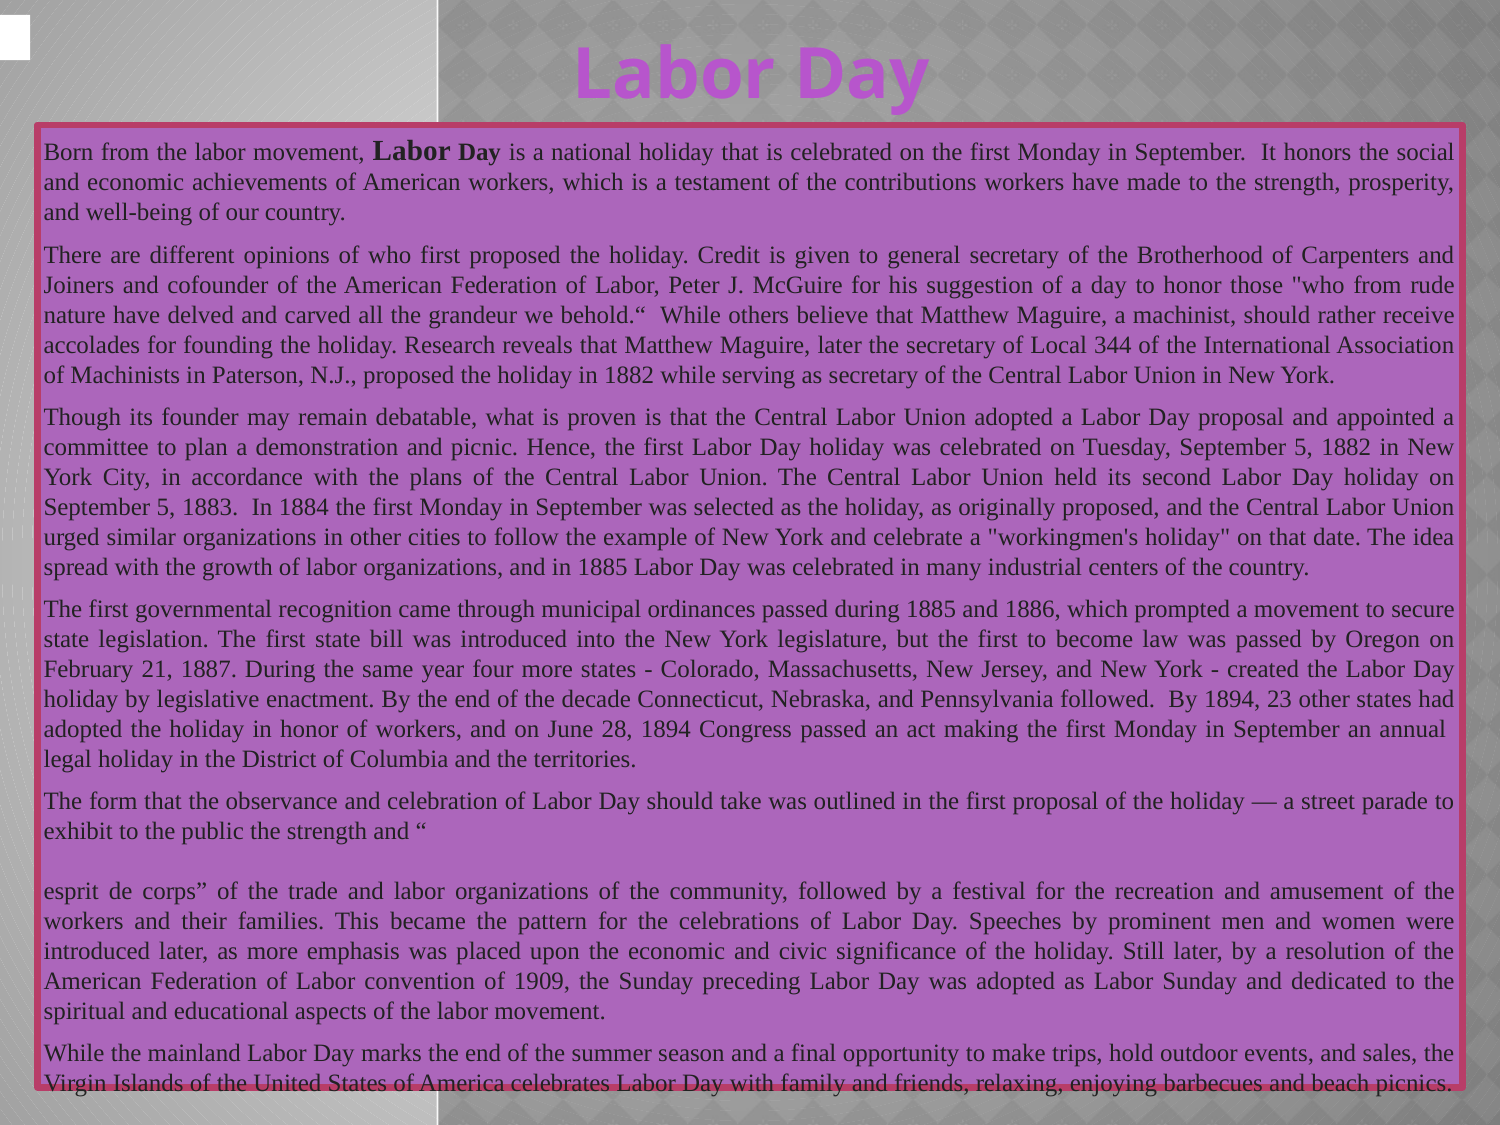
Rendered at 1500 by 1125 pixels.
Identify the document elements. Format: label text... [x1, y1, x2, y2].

title Labor Day [527, 24, 975, 113]
text_box Born from the labor movement, Labor Day is a national holiday that is celebrated on the first Monday in September. It honors the social and economic achievements of American workers, which is a testament of the contributions workers have made to the strength, prosperity, and well-being of our country. There are different opinions of who first proposed the holiday. Credit is given to general secretary of the Brotherhood of Carpenters and Joiners and cofounder of the American Federation of Labor, Peter J. McGuire for his suggestion of a day to honor those "who from rude nature have delved and carved all the grandeur we behold.“ While others believe that Matthew Maguire, a machinist, should rather receive accolades for founding the holiday. Research reveals that Matthew Maguire, later the secretary of Local 344 of the International Association of Machinists in Paterson, N.J., proposed the holiday in 1882 while serving as secretary of the Central Labor Union in New York. Though its founder may remain debatable, what is proven is that the Central Labor Union adopted a Labor Day proposal and appointed a committee to plan a demonstration and picnic. Hence, the first Labor Day holiday was celebrated on Tuesday, September 5, 1882 in New York City, in accordance with the plans of the Central Labor Union. The Central Labor Union held its second Labor Day holiday on September 5, 1883. In 1884 the first Monday in September was selected as the holiday, as originally proposed, and the Central Labor Union urged similar organizations in other cities to follow the example of New York and celebrate a "workingmen's holiday" on that date. The idea spread with the growth of labor organizations, and in 1885 Labor Day was celebrated in many industrial centers of the country. The first governmental recognition came through municipal ordinances passed during 1885 and 1886, which prompted a movement to secure state legislation. The first state bill was introduced into the New York legislature, but the first to become law was passed by Oregon on February 21, 1887. During the same year four more states - Colorado, Massachusetts, New Jersey, and New York - created the Labor Day holiday by legislative enactment. By the end of the decade Connecticut, Nebraska, and Pennsylvania followed. By 1894, 23 other states had adopted the holiday in honor of workers, and on June 28, 1894 Congress passed an act making the first Monday in September an annual legal holiday in the District of Columbia and the territories. The form that the observance and celebration of Labor Day should take was outlined in the first proposal of the holiday — a street parade to exhibit to the public the strength and “ esprit de corps” of the trade and labor organizations of the community, followed by a festival for the recreation and amusement of the workers and their families. This became the pattern for the celebrations of Labor Day. Speeches by prominent men and women were introduced later, as more emphasis was placed upon the economic and civic significance of the holiday. Still later, by a resolution of the American Federation of Labor convention of 1909, the Sunday preceding Labor Day was adopted as Labor Sunday and dedicated to the spiritual and educational aspects of the labor movement. While the mainland Labor Day marks the end of the summer season and a final opportunity to make trips, hold outdoor events, and sales, the Virgin Islands of the United States of America celebrates Labor Day with family and friends, relaxing, enjoying barbecues and beach picnics. [34, 122, 1466, 1091]
text_box [0, 14, 31, 61]
